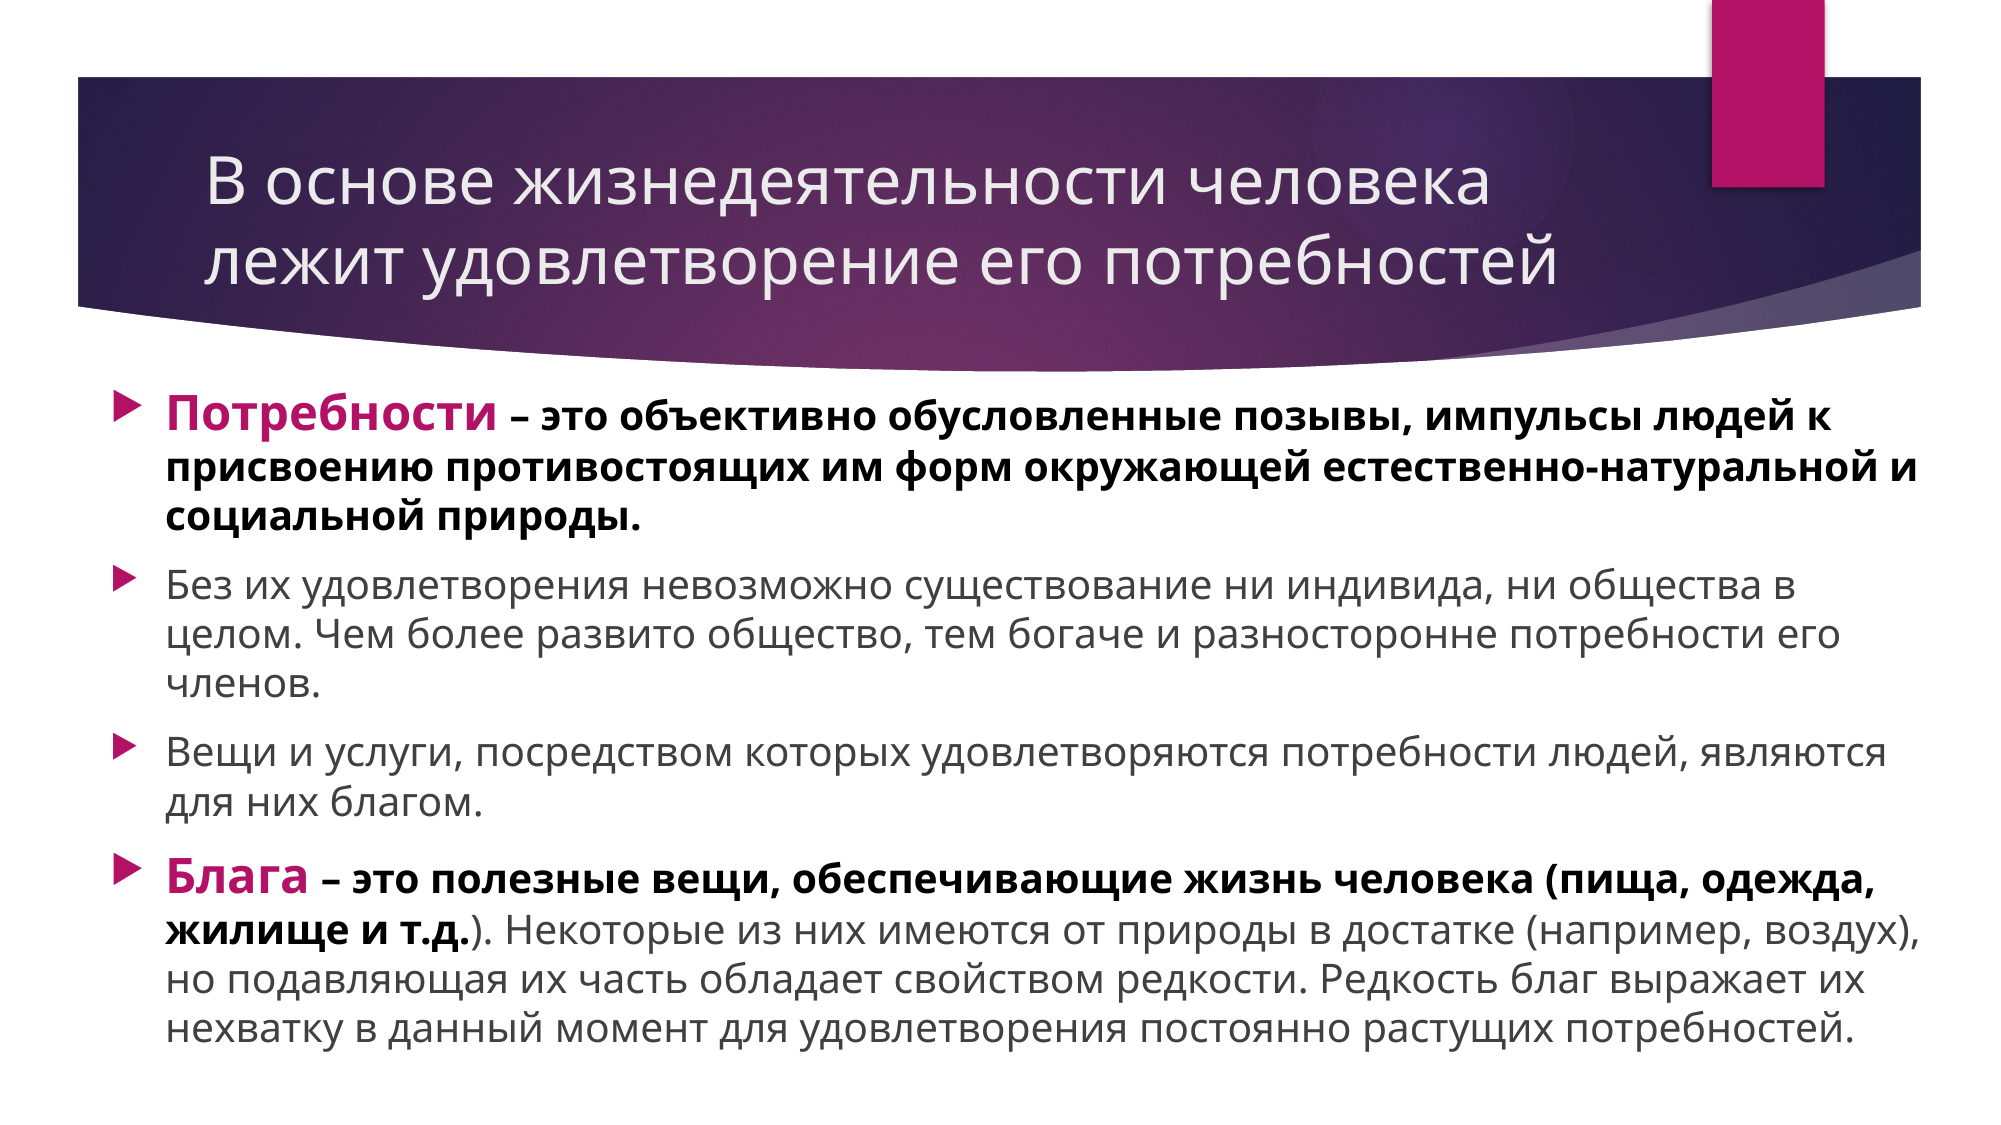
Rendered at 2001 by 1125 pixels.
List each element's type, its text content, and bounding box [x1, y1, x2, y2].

list Потребности – это объективно обусловленные позывы, импульсы людей к присвоению противостоящих им форм окружающей естественно-натуральной и социальной природы. Без их удовлетворения невозможно существование ни индивида, ни общества в целом. Чем более развито общество, тем богаче и разносторонне потребности его членов. Вещи и услуги, посредством которых удовлетворяются потребности людей, являются для них благом. Блага – это полезные вещи, обеспечивающие жизнь человека (пища, одежда, жилище и т.д.). Некоторые из них имеются от природы в достатке (например, воздух), но подавляющая их часть обладает свойством редкости. Редкость благ выражает их нехватку в данный момент для удовлетворения постоянно растущих потребностей. [95, 373, 1942, 1102]
title В основе жизнедеятельности человека лежит удовлетворение его потребностей [189, 159, 1627, 276]
